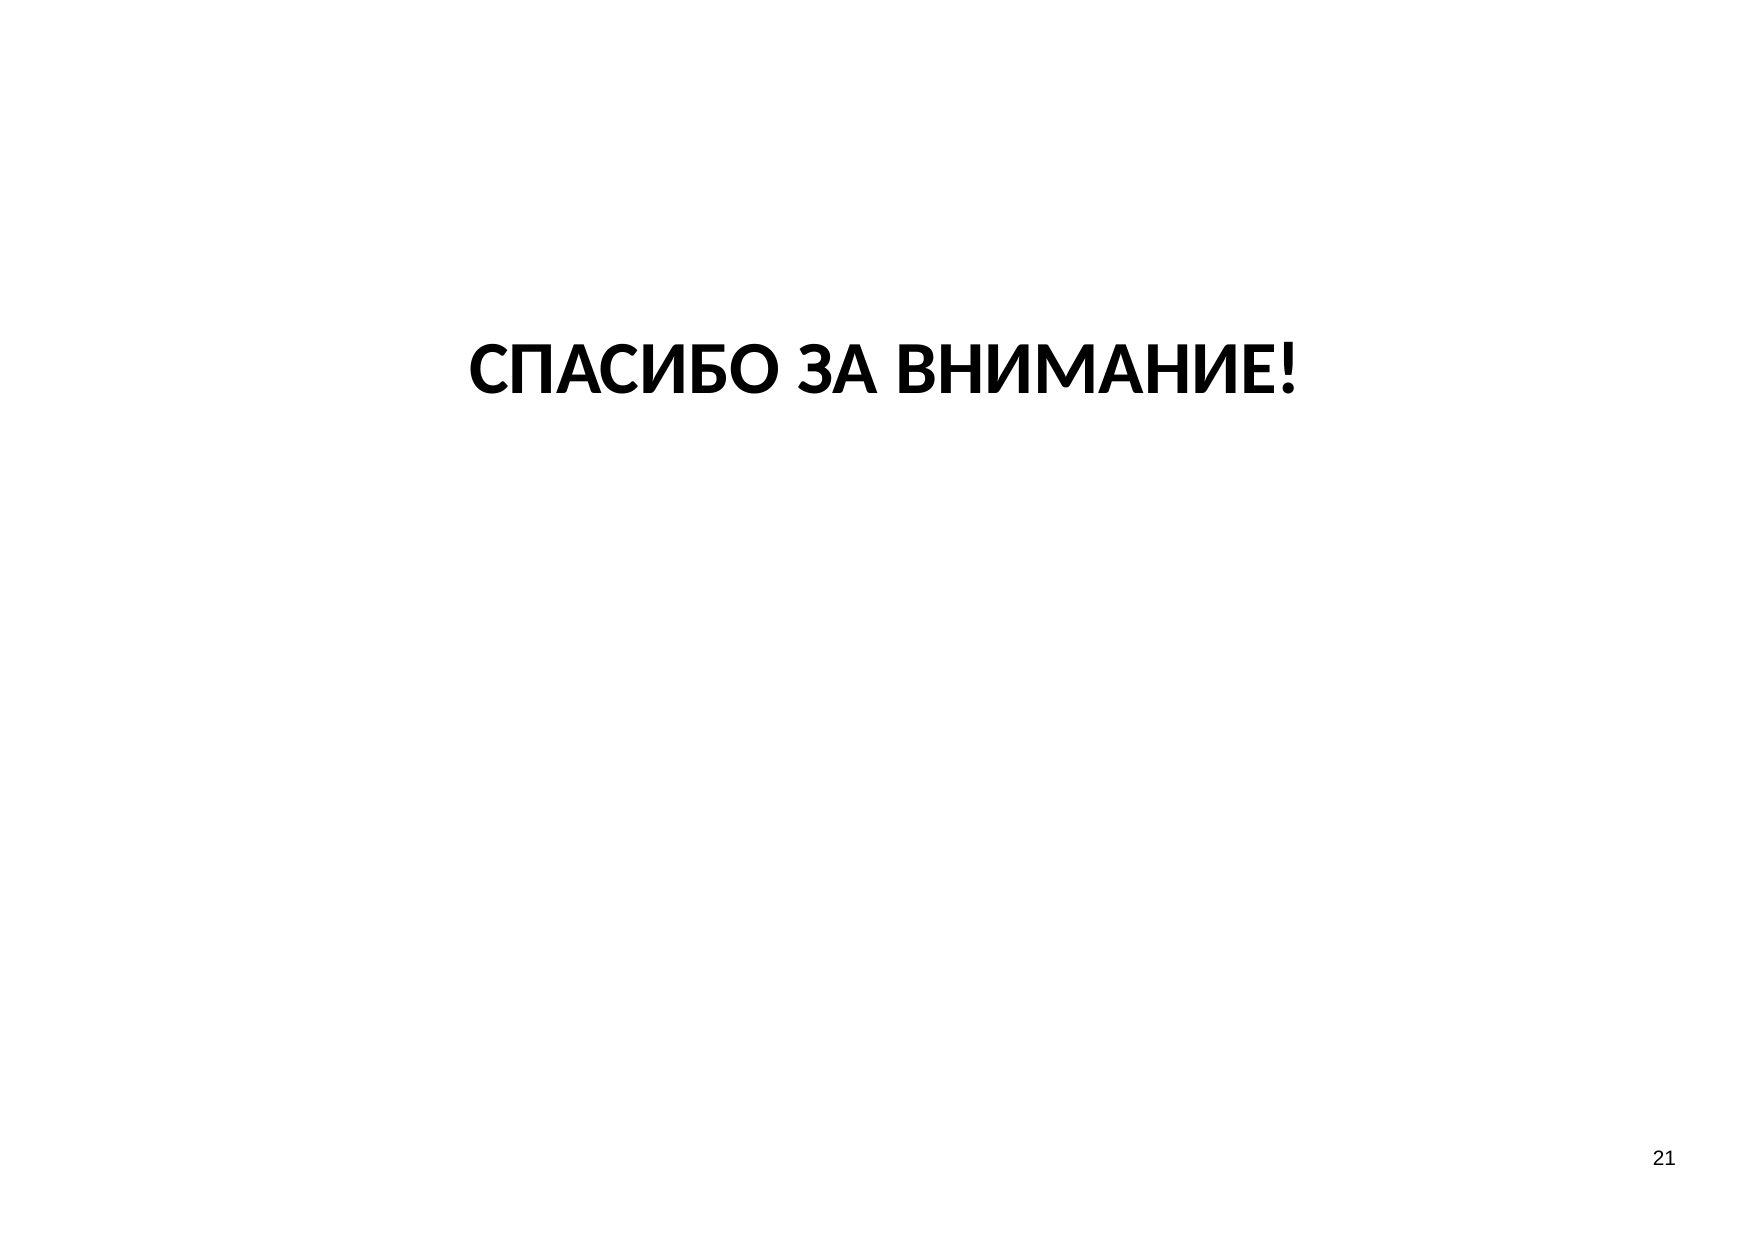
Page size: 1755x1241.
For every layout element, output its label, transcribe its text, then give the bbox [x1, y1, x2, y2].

text_box <номер> [1283, 1136, 1693, 1223]
table_header СПАСИБО ЗА ВНИМАНИЕ! [78, 293, 1693, 668]
